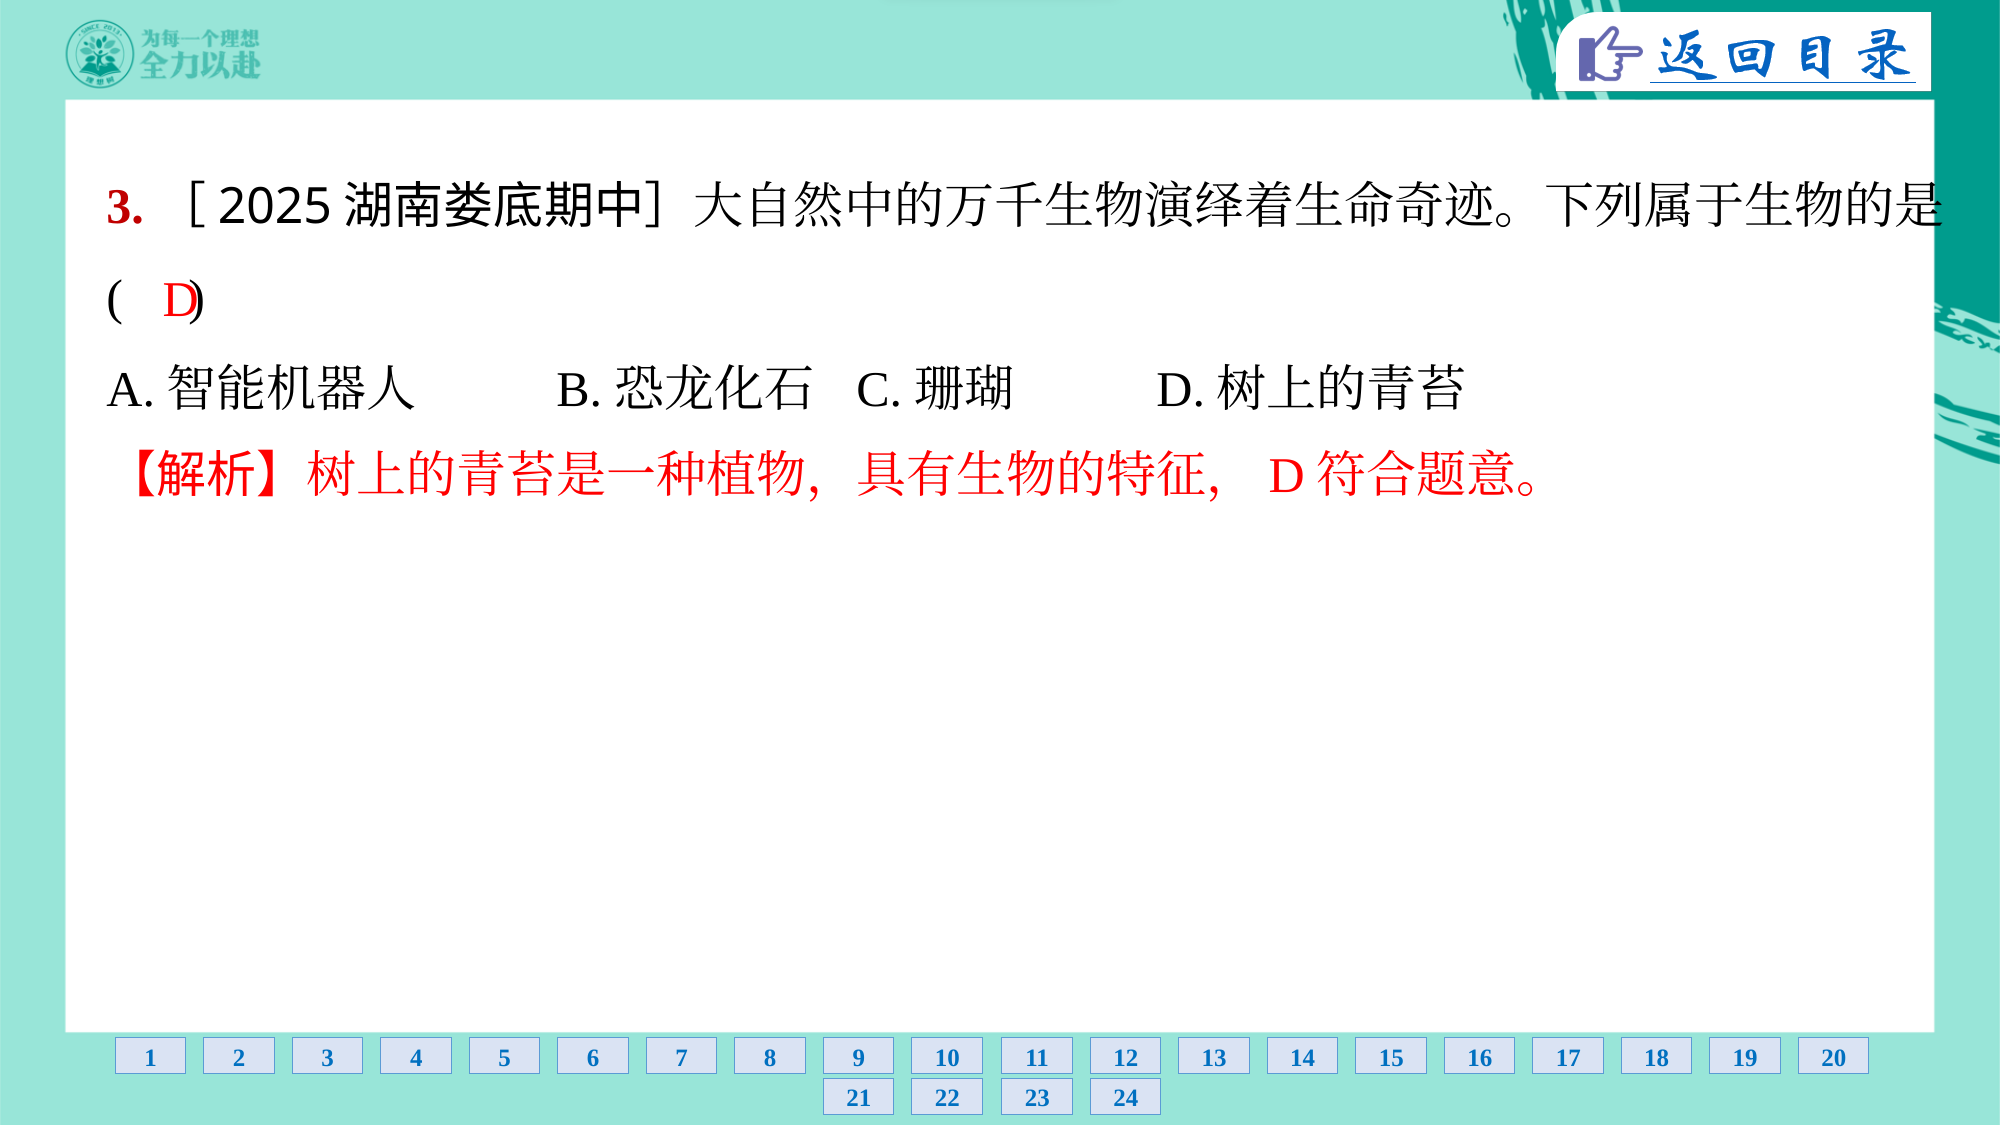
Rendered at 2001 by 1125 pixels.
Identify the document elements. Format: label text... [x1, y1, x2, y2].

picture [0, 0, 2000, 1125]
text_box A.智能机器人 B.恐龙化石 C.珊瑚 D.树上的青苔 [106, 329, 1895, 414]
text_box 3.［2025湖南娄底期中］大自然中的万千生物演绎着生命奇迹。下列属于生物的是 ( ) [106, 141, 1895, 325]
text_box 【解析】树上的青苔是一种植物，具有生物的特征，D符合题意。 [106, 414, 1895, 503]
text_box D [144, 234, 217, 327]
